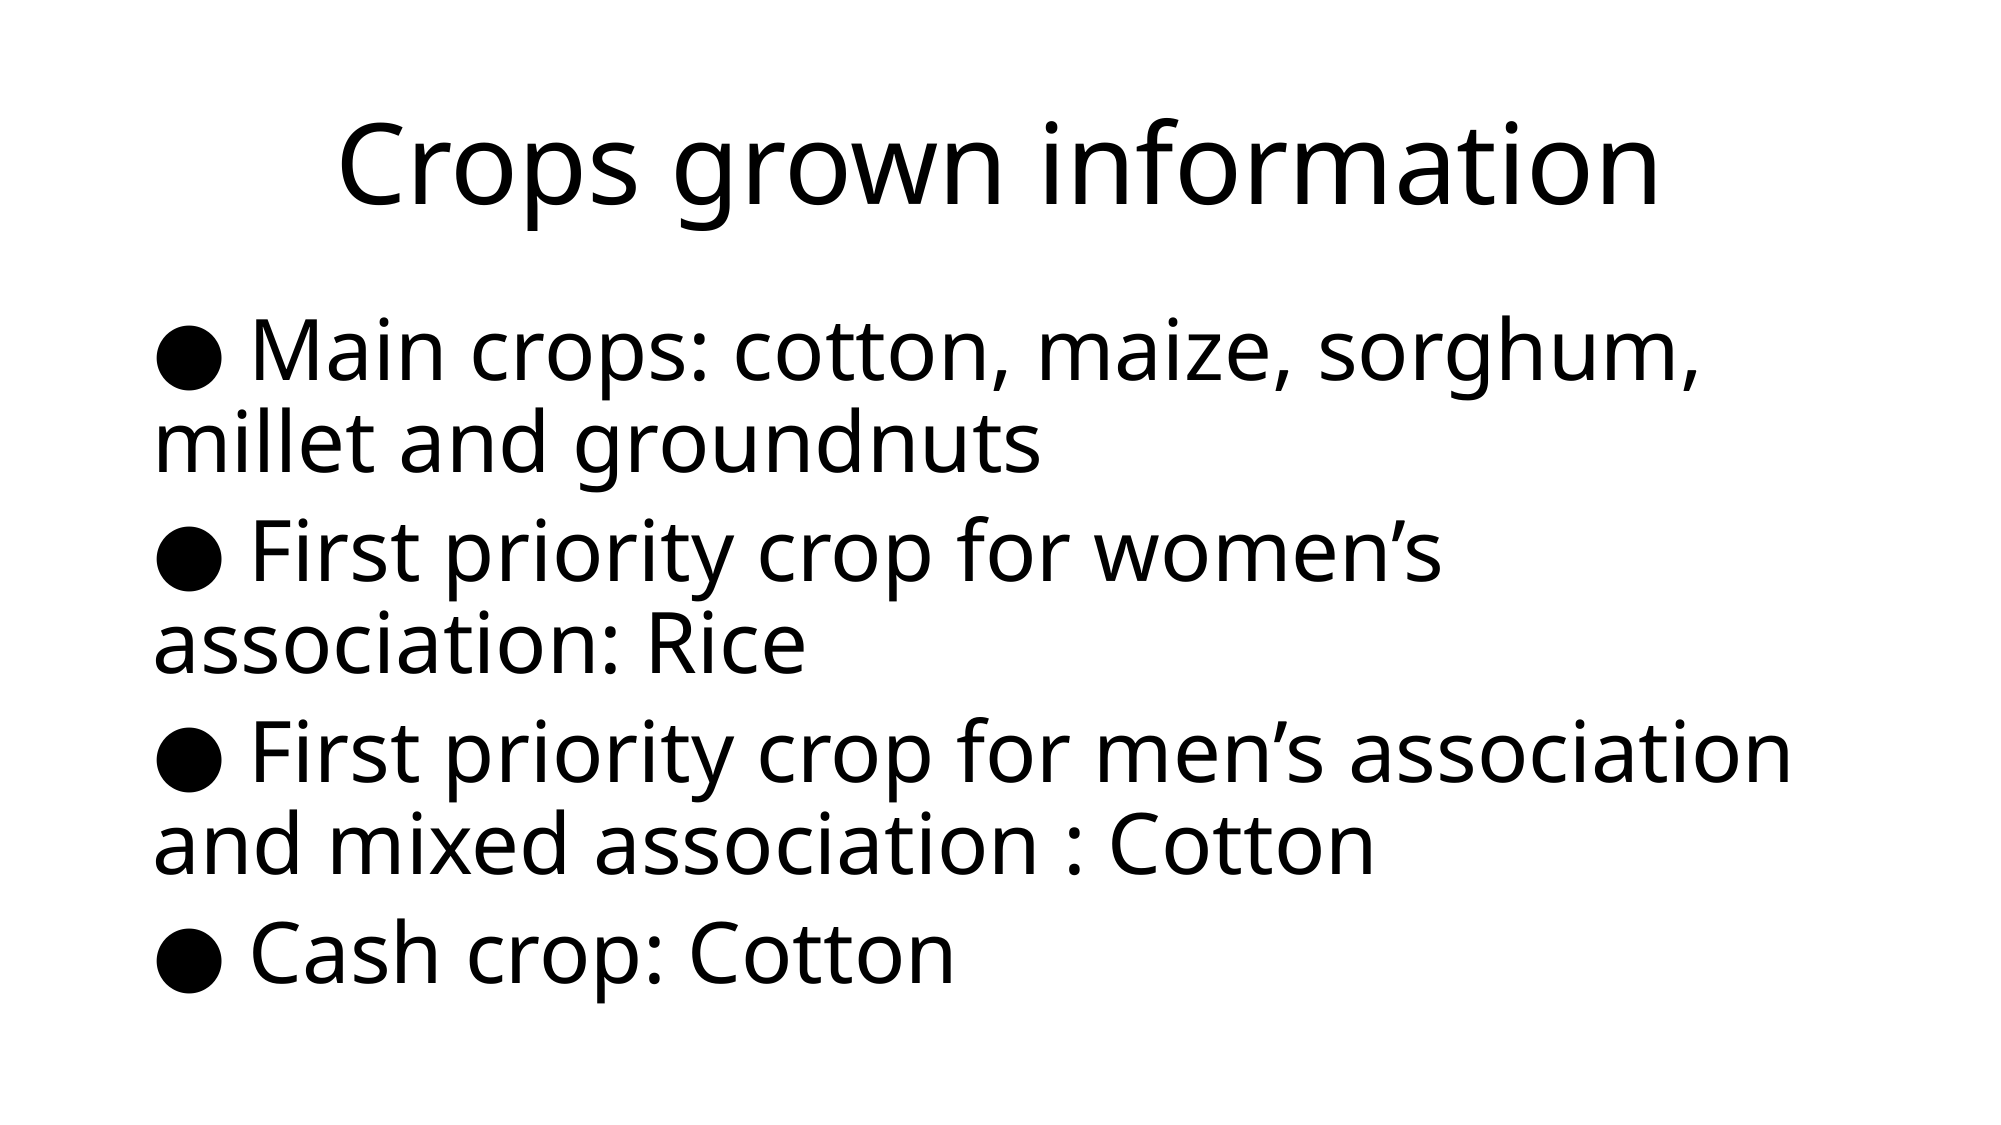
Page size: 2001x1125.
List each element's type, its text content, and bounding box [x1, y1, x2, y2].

title Crops grown information [137, 59, 1863, 278]
list ● Main crops: cotton, maize, sorghum, millet and groundnuts ● First priority crop for women’s association: Rice ● First priority crop for men’s association and mixed association : Cotton ● Cash crop: Cotton [137, 299, 1863, 1014]
